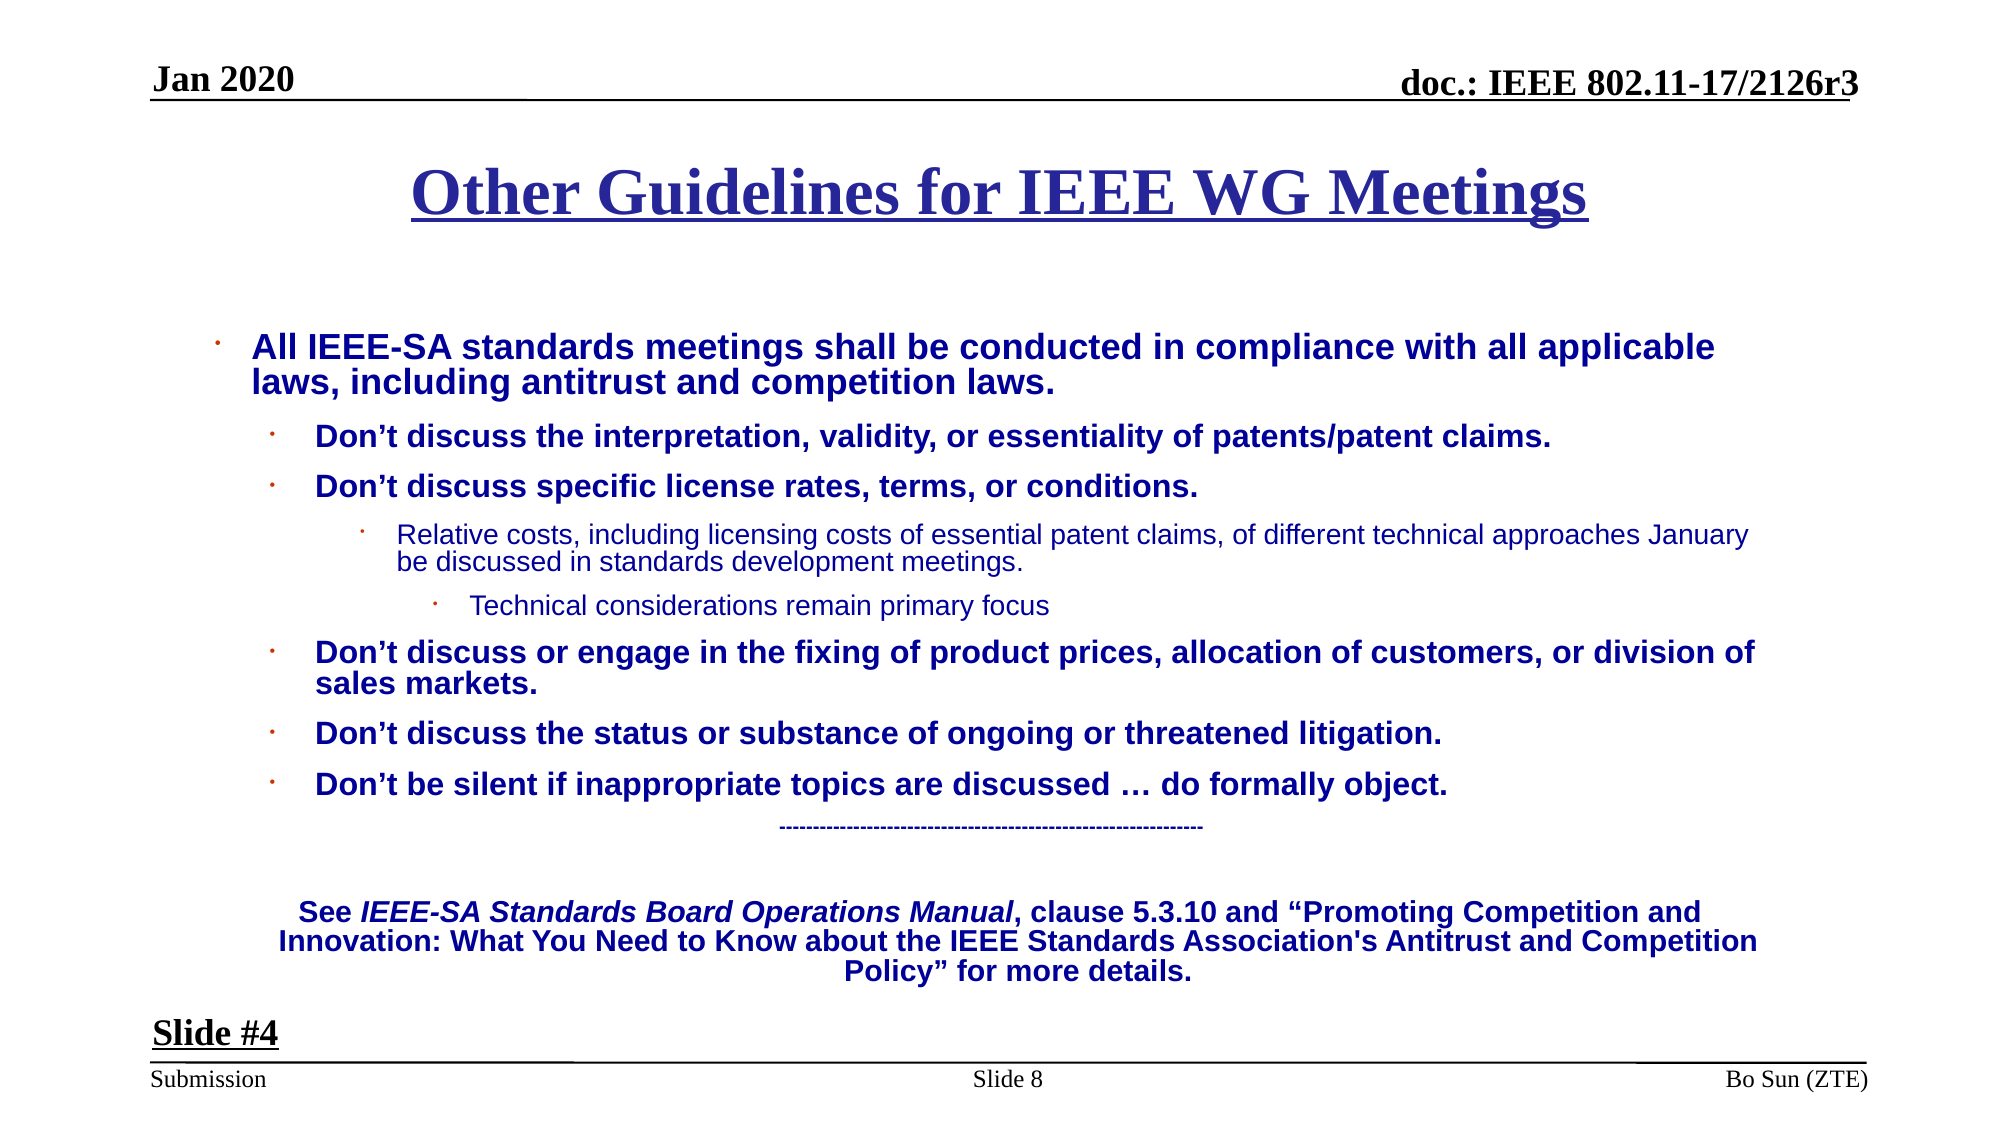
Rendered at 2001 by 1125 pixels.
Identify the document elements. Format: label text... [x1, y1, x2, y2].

text_box All IEEE-SA standards meetings shall be conducted in compliance with all applicable laws, including antitrust and competition laws. Don’t discuss the interpretation, validity, or essentiality of patents/patent claims. Don’t discuss specific license rates, terms, or conditions. Relative costs, including licensing costs of essential patent claims, of different technical approaches January be discussed in standards development meetings. Technical considerations remain primary focus Don’t discuss or engage in the fixing of product prices, allocation of customers, or division of sales markets. Don’t discuss the status or substance of ongoing or threatened litigation. Don’t be silent if inappropriate topics are discussed … do formally object. --------------------------------------------------------------- See IEEE-SA Standards Board Operations Manual, clause 5.3.10 and “Promoting Competition and Innovation: What You Need to Know about the IEEE Standards Association's Antitrust and Competition Policy” for more details. [200, 300, 1800, 1000]
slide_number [152, 54, 563, 100]
footer Bo Sun (ZTE) [1171, 1061, 1869, 1093]
text_box Slide #4 [137, 1000, 294, 1061]
slide_number Slide [949, 1061, 1067, 1123]
text_box Other Guidelines for IEEE WG Meetings [362, 100, 1638, 276]
